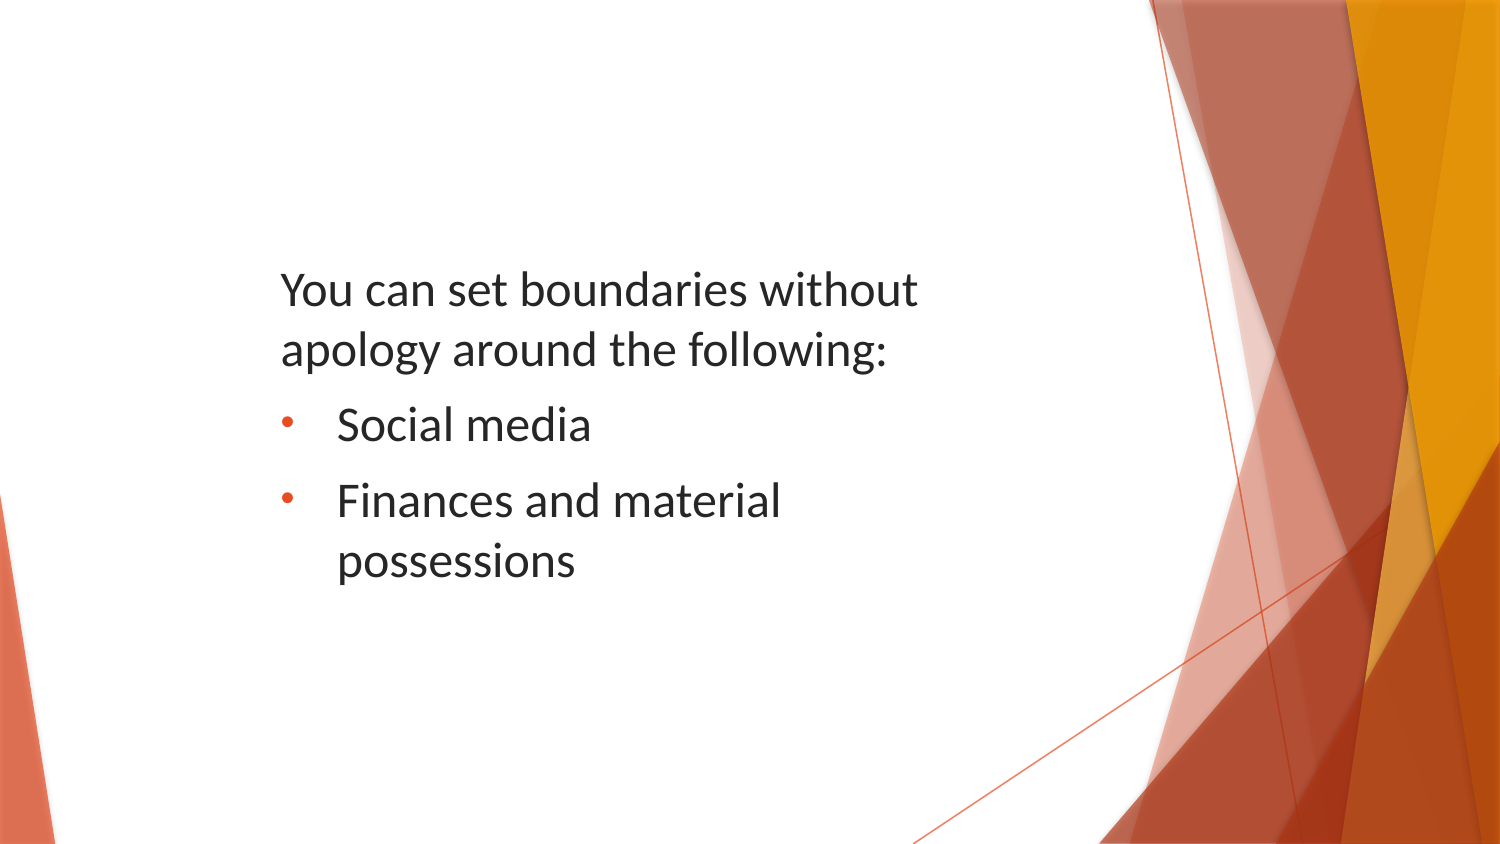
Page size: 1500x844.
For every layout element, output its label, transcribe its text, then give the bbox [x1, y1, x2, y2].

list You can set boundaries without apology around the following: Social media Finances and material possessions [265, 114, 951, 729]
